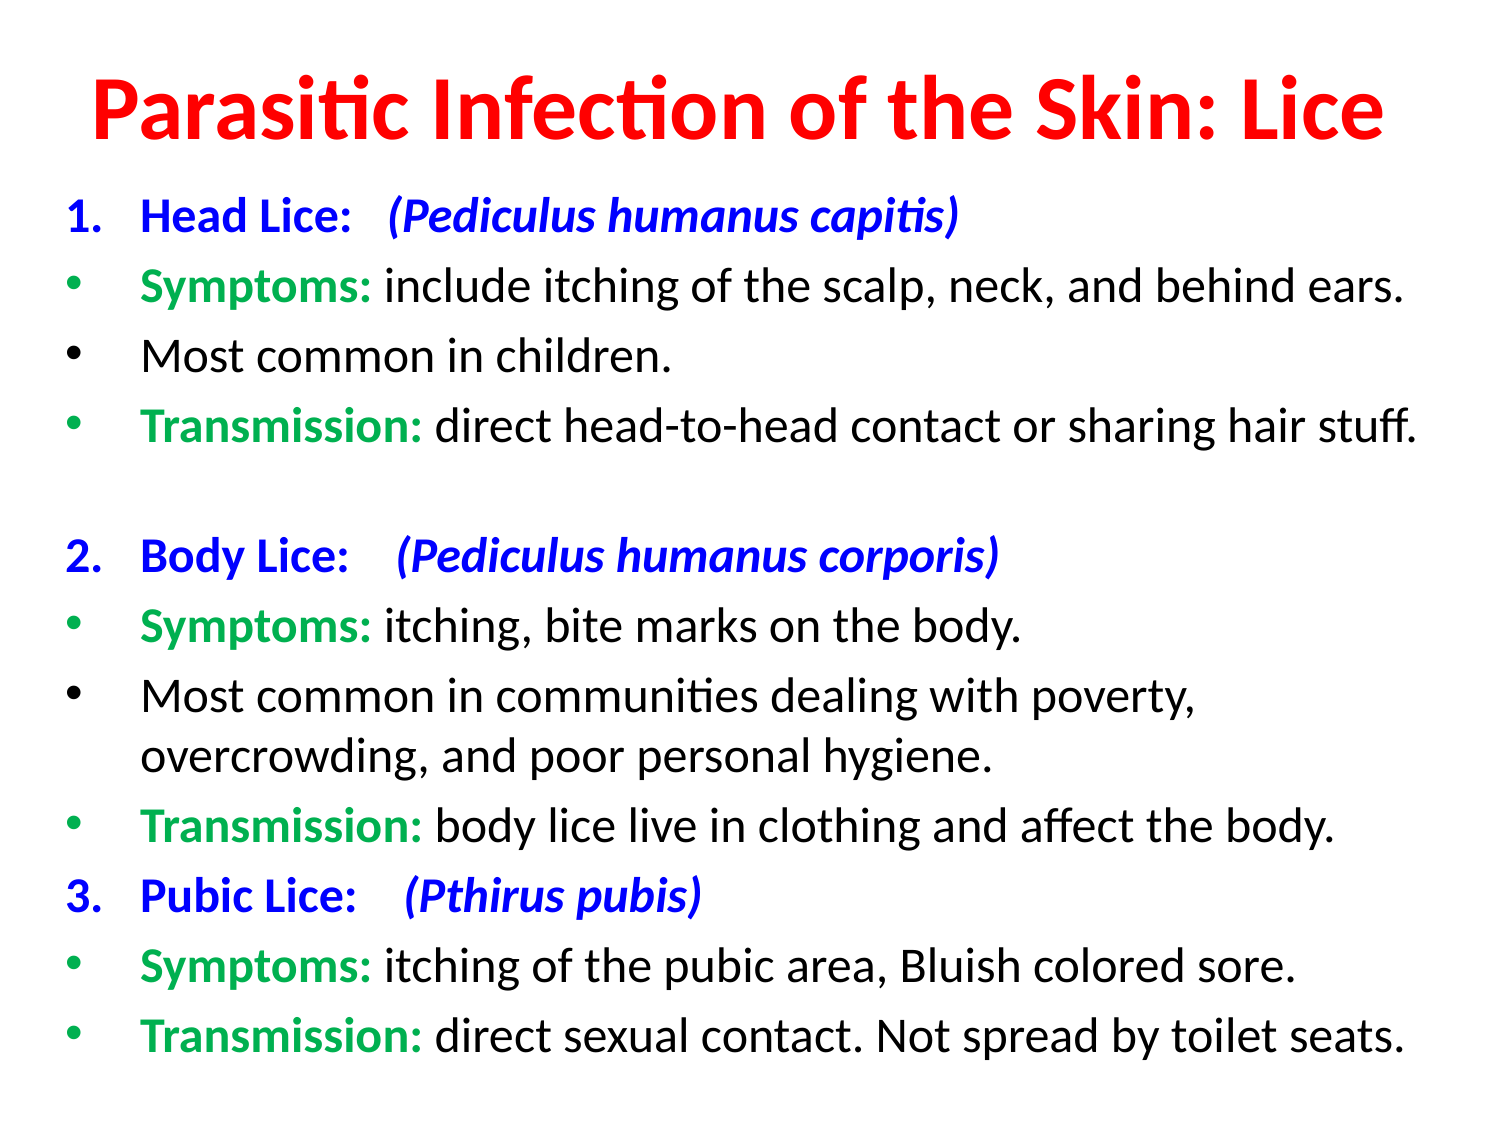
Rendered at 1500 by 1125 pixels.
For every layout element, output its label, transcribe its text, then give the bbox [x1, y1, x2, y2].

title Parasitic Infection of the Skin: Lice [75, 24, 1425, 174]
list Head Lice: (Pediculus humanus capitis) Symptoms: include itching of the scalp, neck, and behind ears. Most common in children. Transmission: direct head-to-head contact or sharing hair stuff. Body Lice: (Pediculus humanus corporis) Symptoms: itching, bite marks on the body. Most common in communities dealing with poverty, overcrowding, and poor personal hygiene. Transmission: body lice live in clothing and affect the body. Pubic Lice: (Pthirus pubis) Symptoms: itching of the pubic area, Bluish colored sore. Transmission: direct sexual contact. Not spread by toilet seats. [50, 174, 1450, 1088]
